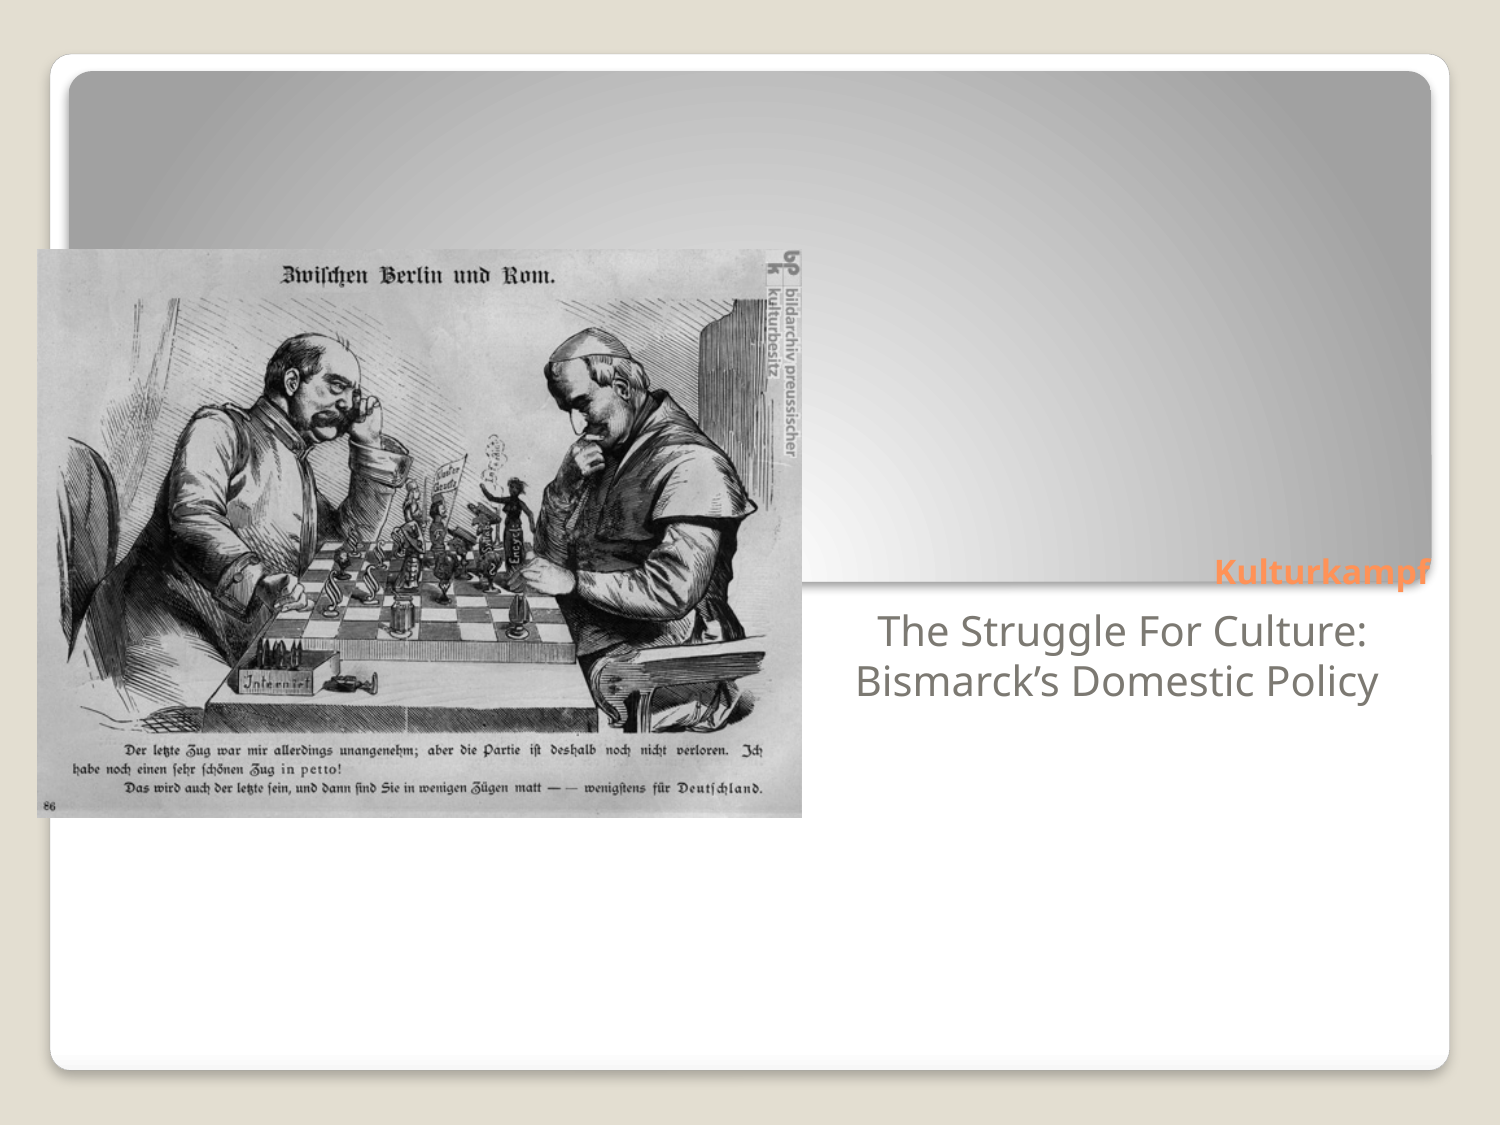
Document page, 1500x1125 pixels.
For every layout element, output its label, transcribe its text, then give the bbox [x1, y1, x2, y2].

subtitle The Struggle For Culture: Bismarck’s Domestic Policy [810, 604, 1394, 755]
title Kulturkampf [810, 298, 1438, 599]
picture [37, 249, 802, 818]
